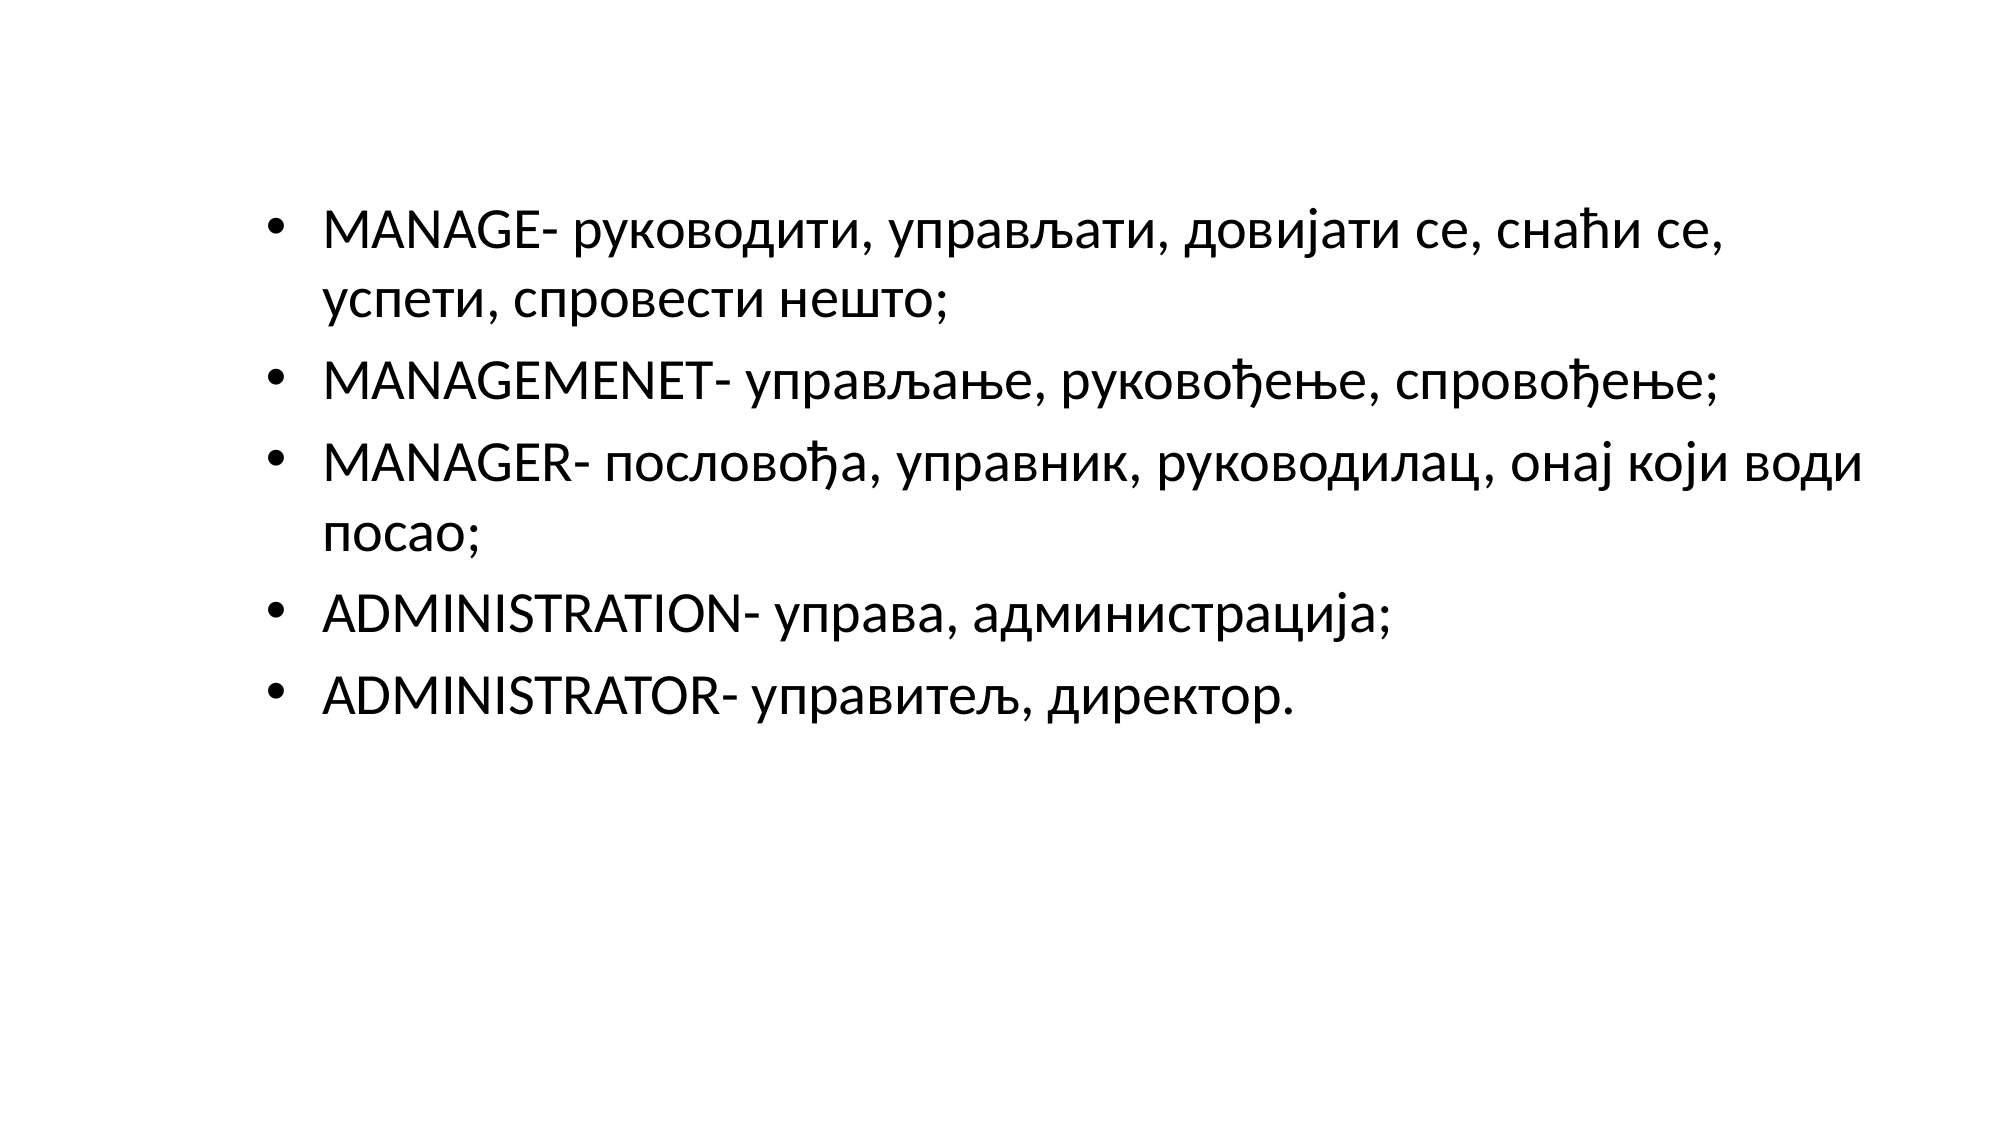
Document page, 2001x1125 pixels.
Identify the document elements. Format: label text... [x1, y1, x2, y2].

list MANAGE- руководити, управљати, довијати се, снаћи се, успети, спровести нешто; MANAGEMENET- управљање, руковођење, спровођење; MANAGER- пословођа, управник, руководилац, онај који води посао; ADMINISTRATION- управа, администрација; ADMINISTRATOR- управитељ, директор. [250, 182, 1892, 950]
